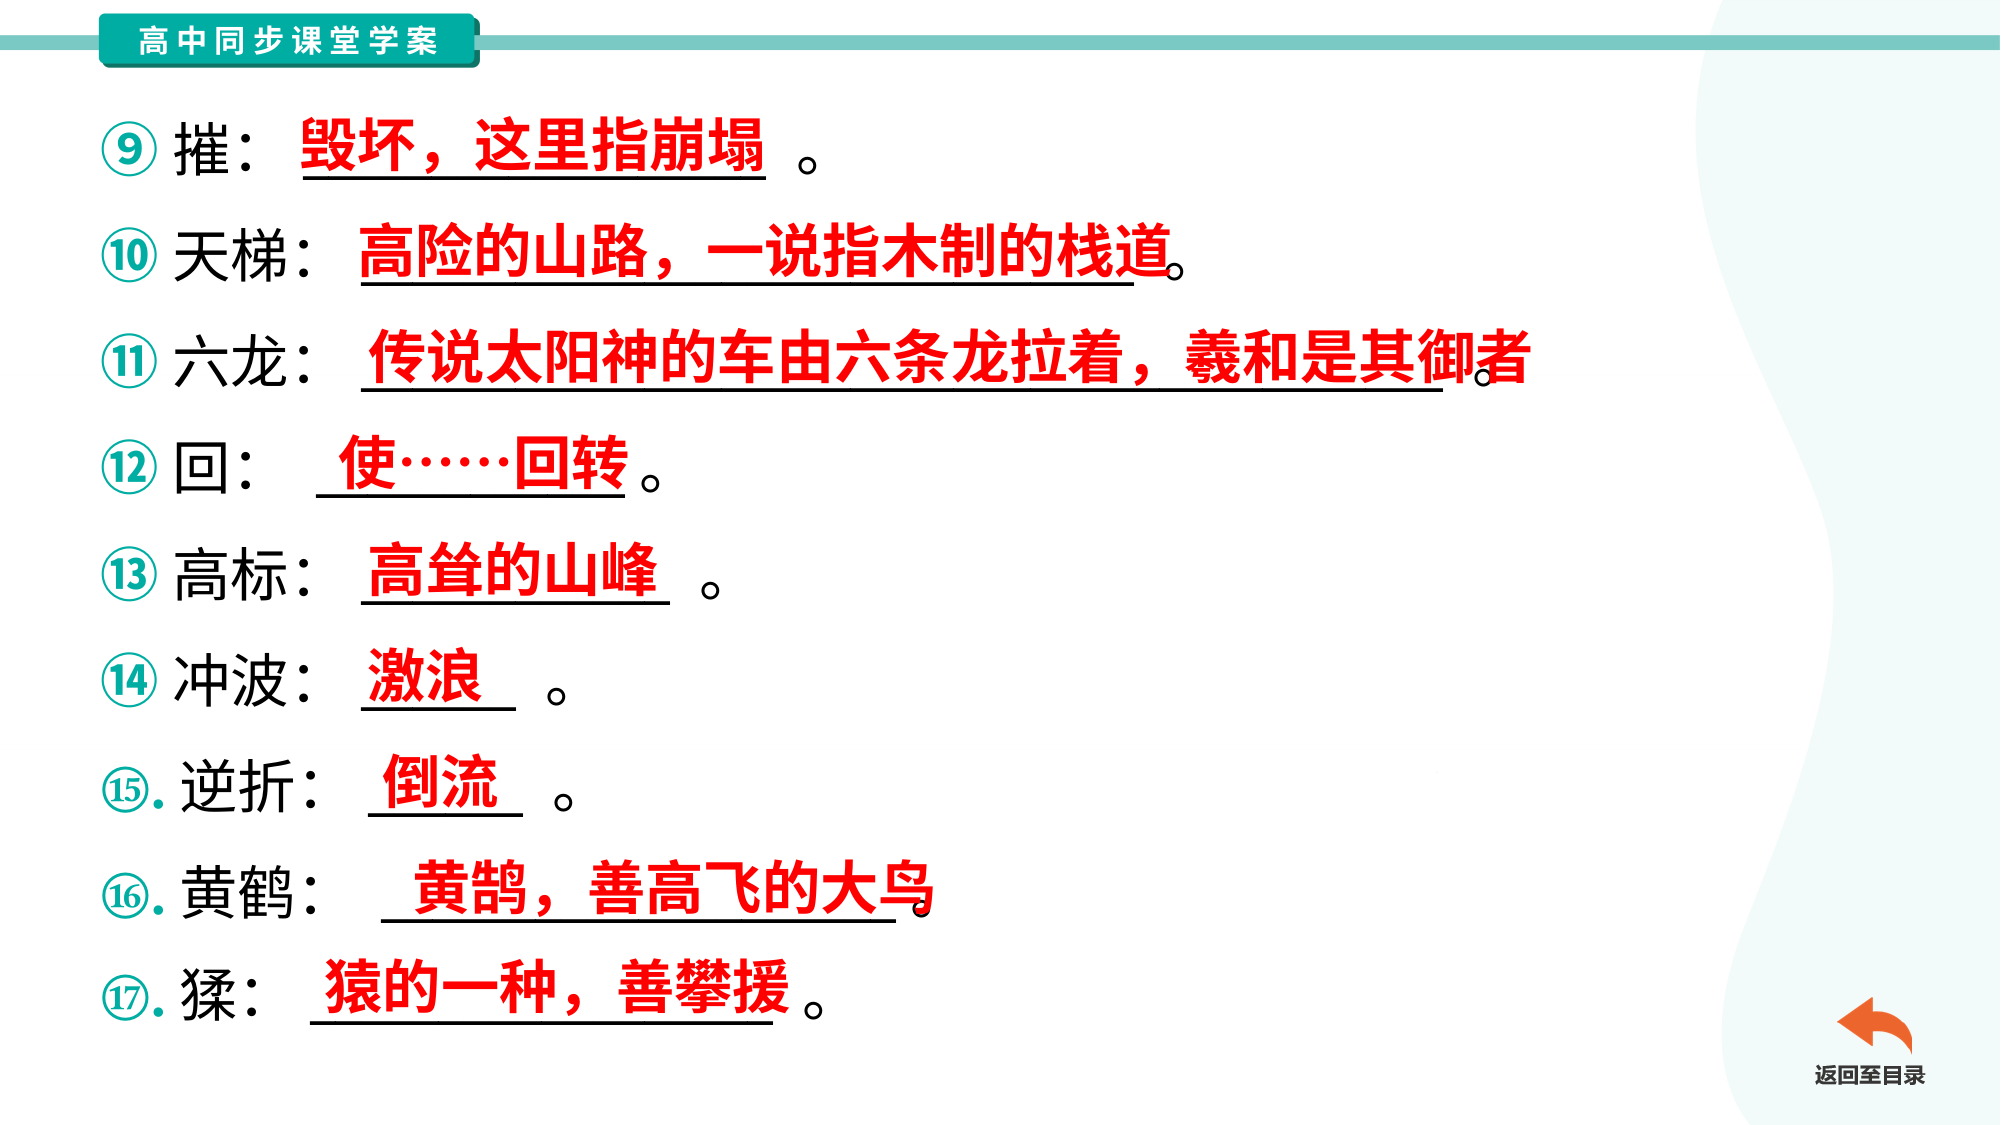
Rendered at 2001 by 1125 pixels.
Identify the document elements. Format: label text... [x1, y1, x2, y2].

text_box 黄鹄，善高飞的大鸟 [389, 815, 960, 910]
text_box 猿的一种，善攀援 [302, 918, 814, 1009]
text_box 高耸的山峰 [345, 496, 682, 591]
text_box 毁坏，这里指崩塌 [277, 71, 789, 166]
text_box 倒流 [360, 709, 521, 803]
text_box 传说太阳神的车由六条龙拉着，羲和是其御者 [343, 283, 1559, 378]
text_box 激浪 [345, 602, 506, 697]
text_box ⑨摧：__________________ 。 ⑩天梯：______________________________ 。 ⑪六龙：__________________________________________ 。 ⑫回： ____________。 ⑬高标：____________ 。 ⑭冲波：______ 。 ⑮.逆折：______ 。 ⑯.黄鹤： ____________________。 ⑰.猱：__________________ 。 [100, 76, 1899, 1018]
text_box 使……回转 [316, 390, 653, 485]
picture [0, 0, 2000, 1125]
text_box 高险的山路，一说指木制的栈道 [333, 177, 1197, 272]
